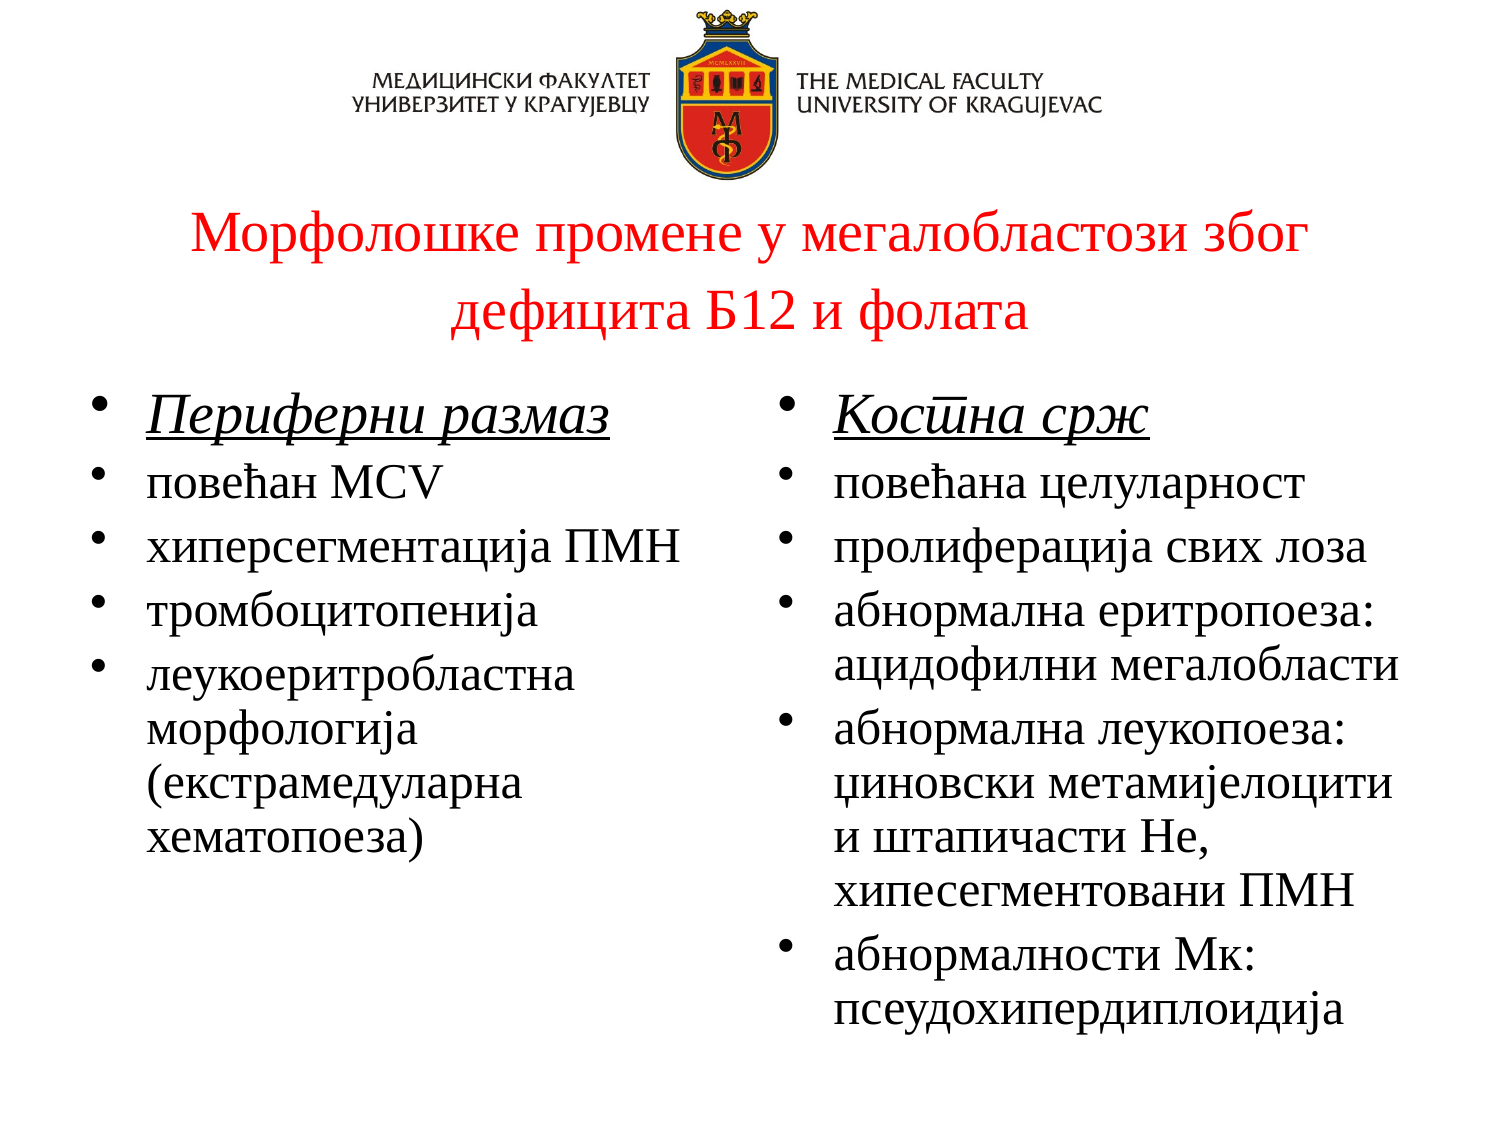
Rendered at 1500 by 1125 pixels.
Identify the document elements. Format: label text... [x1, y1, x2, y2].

picture [328, 0, 1125, 173]
list Костна срж повећана целуларност пролиферација свих лоза абнормална еритропоеза: ацидофилни мегалобласти абнормална леукопоеза: џиновски метамијелоцити и штапичасти Не, хипесегментовани ПМН абнормалности Мк: псеудохипердиплоидија [762, 374, 1426, 1118]
list Периферни размаз повећан МCV хиперсегментација ПМН тромбоцитопенија леукоеритробластна морфологија (екстрамедуларна хематопоеза) [74, 374, 738, 1118]
title Морфолошке промене у мегалобластози због дефицита Б12 и фолата [74, 173, 1426, 362]
